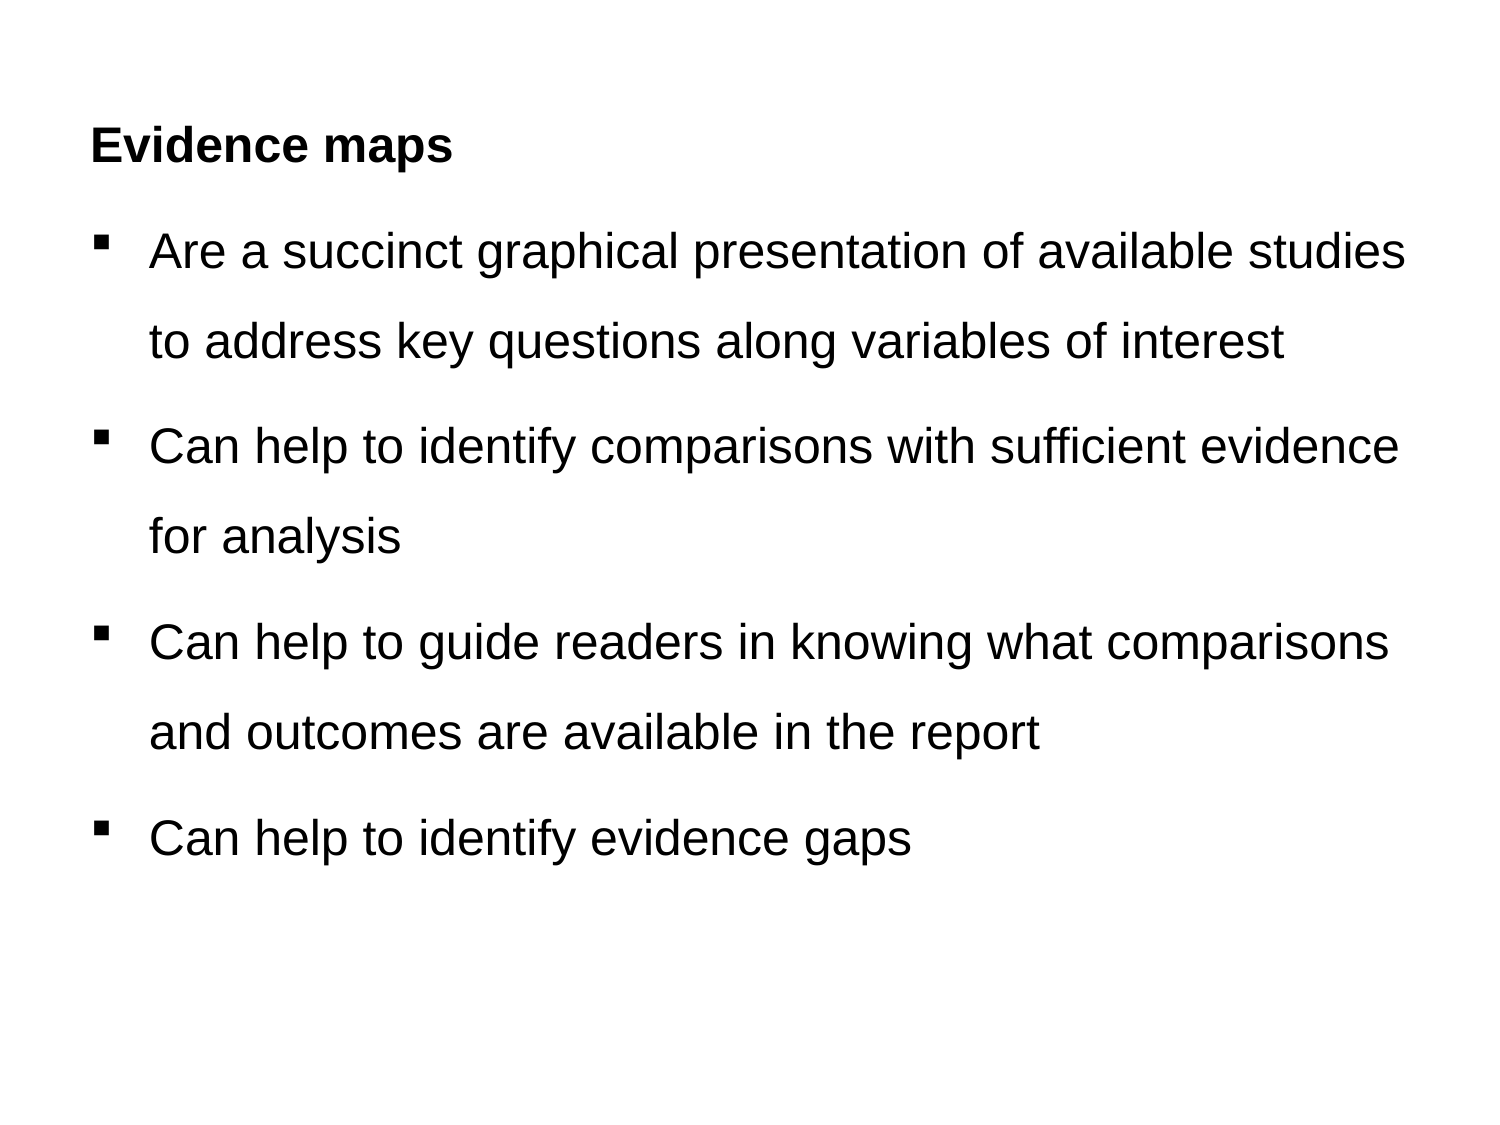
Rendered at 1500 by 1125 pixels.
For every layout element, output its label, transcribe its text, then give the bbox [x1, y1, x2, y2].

list Evidence maps Are a succinct graphical presentation of available studies to address key questions along variables of interest Can help to identify comparisons with sufficient evidence for analysis Can help to guide readers in knowing what comparisons and outcomes are available in the report Can help to identify evidence gaps [75, 75, 1450, 950]
